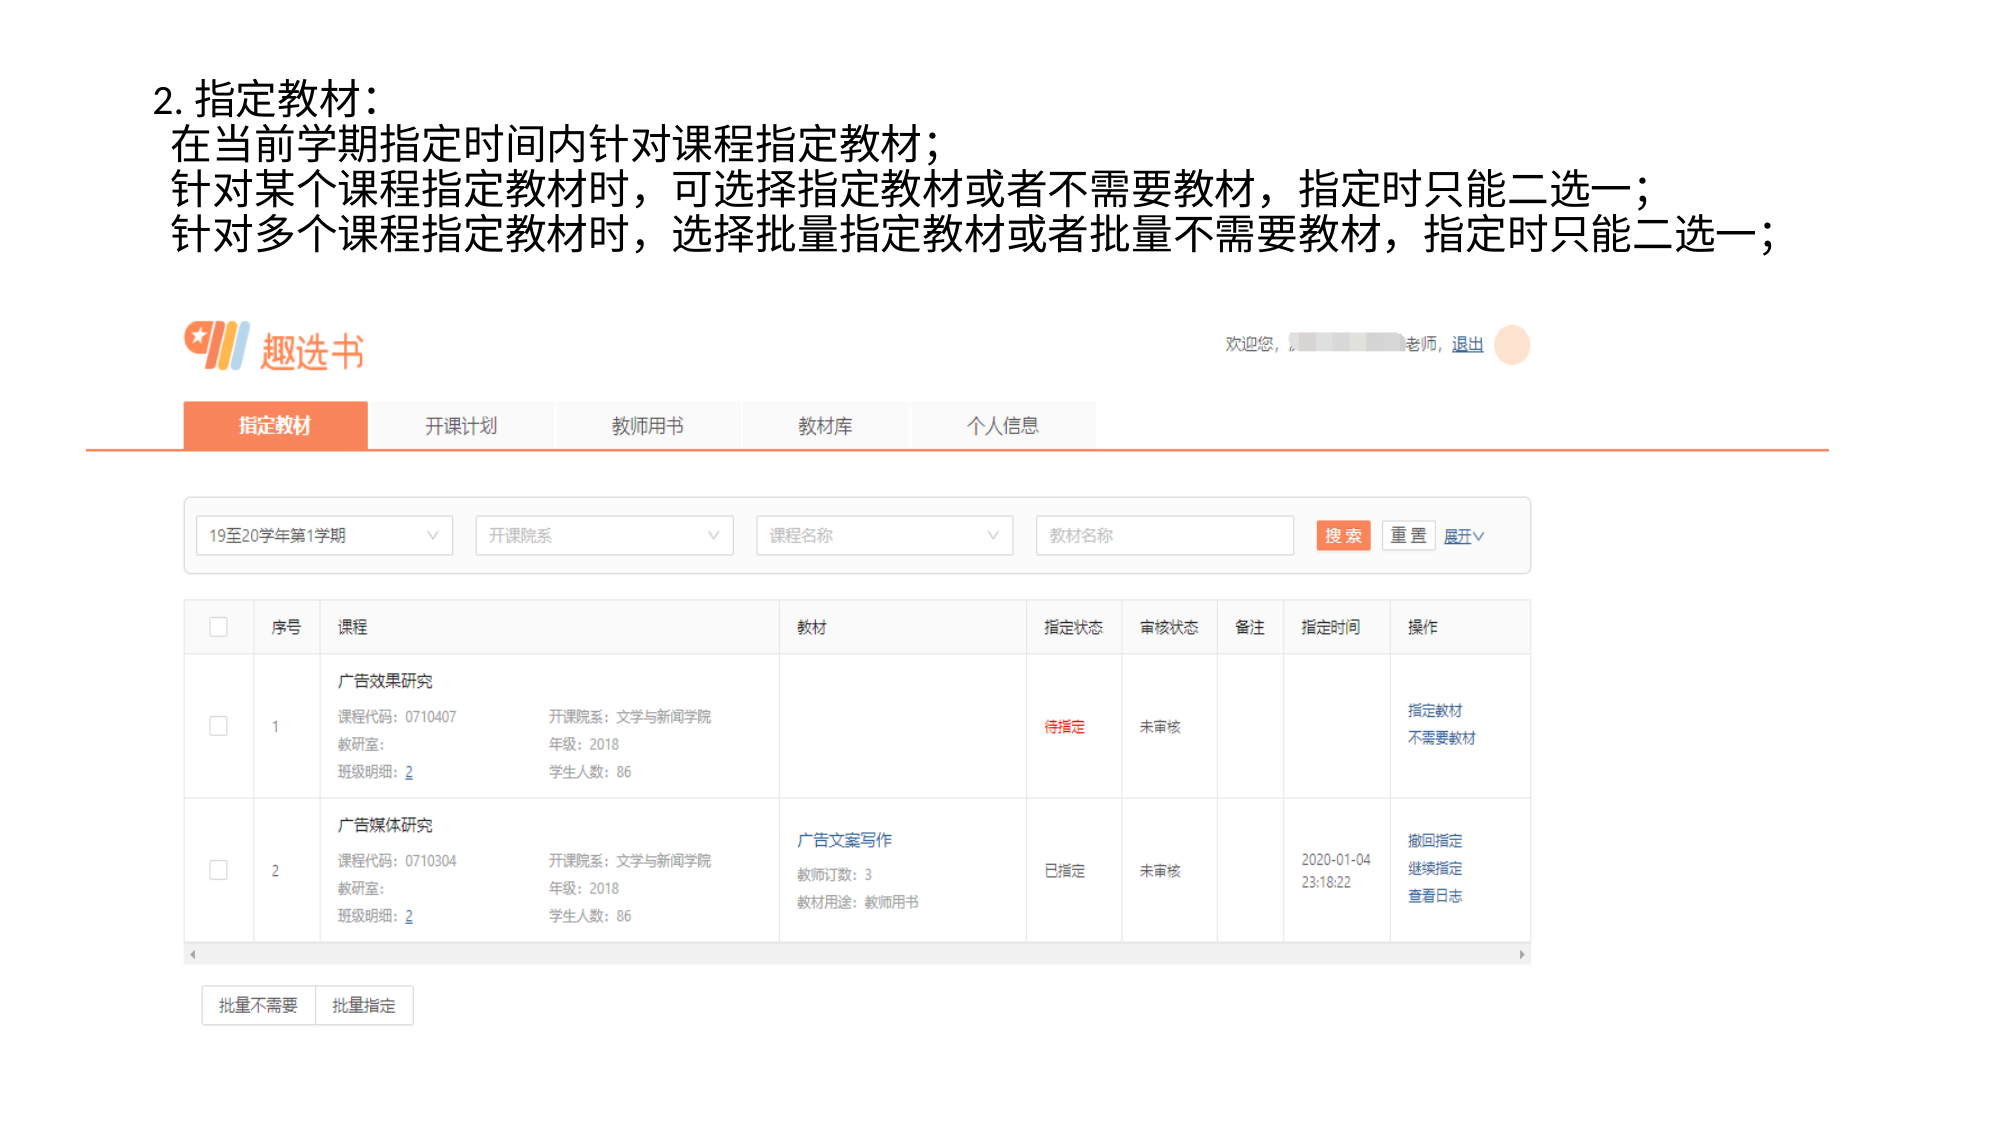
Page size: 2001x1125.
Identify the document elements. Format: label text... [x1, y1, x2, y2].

picture [86, 295, 1829, 1043]
title 2.指定教材： 在当前学期指定时间内针对课程指定教材； 针对某个课程指定教材时，可选择指定教材或者不需要教材，指定时只能二选一； 针对多个课程指定教材时，选择批量指定教材或者批量不需要教材，指定时只能二选一； [137, 59, 1863, 278]
